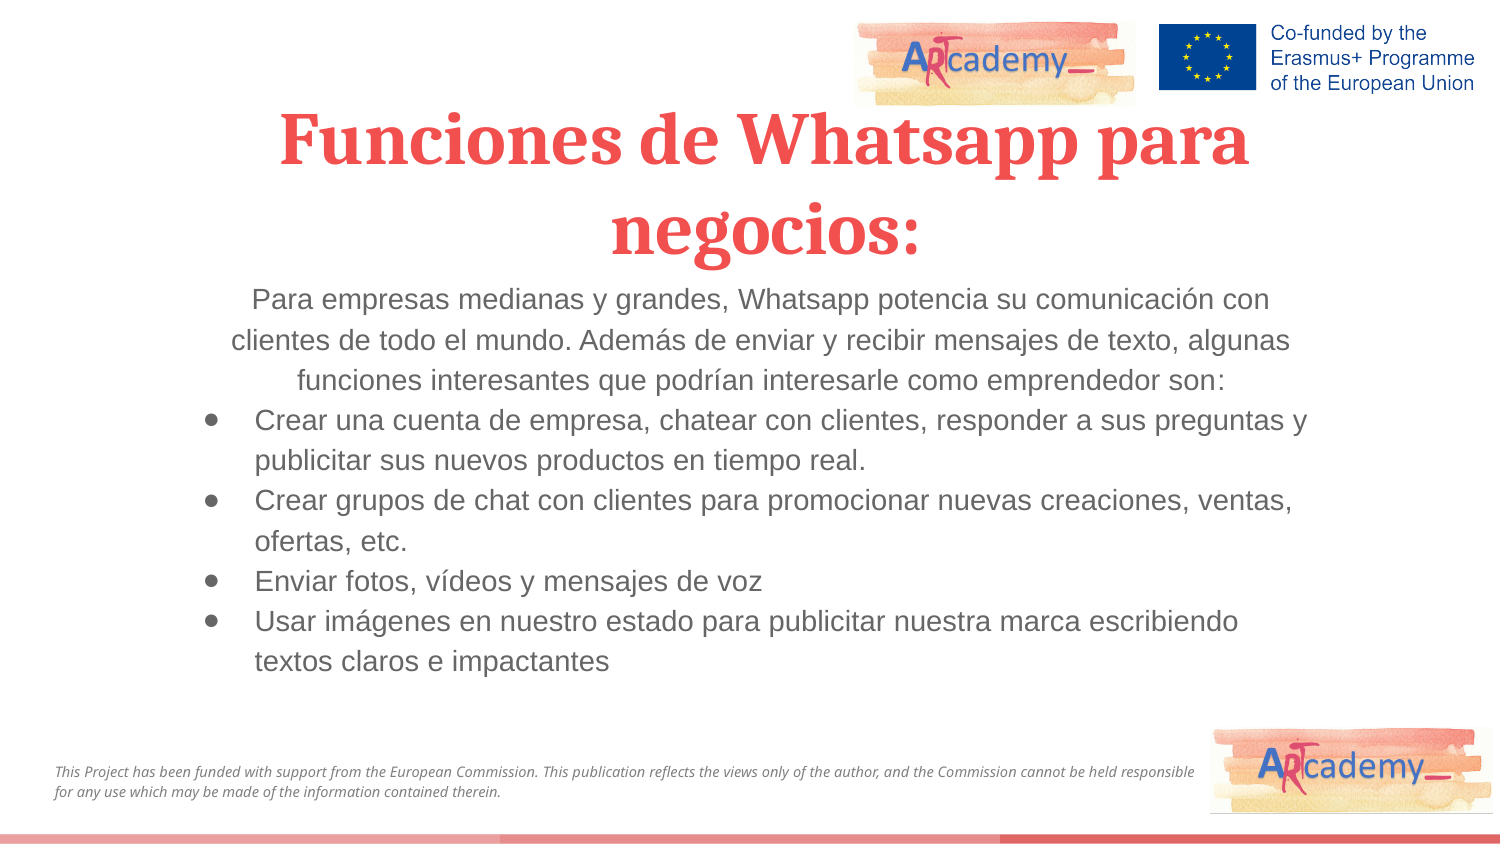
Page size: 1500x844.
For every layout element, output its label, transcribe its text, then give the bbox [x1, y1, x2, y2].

picture [1210, 709, 1493, 844]
picture [854, 2, 1137, 138]
title Funciones de Whatsapp para negocios: [180, 77, 1352, 285]
list Para empresas medianas y grandes, Whatsapp potencia su comunicación con clientes de todo el mundo. Además de enviar y recibir mensajes de texto, algunas funciones interesantes que podrían interesarle como emprendedor son: Crear una cuenta de empresa, chatear con clientes, responder a sus preguntas y publicitar sus nuevos productos en tiempo real. Crear grupos de chat con clientes para promocionar nuevas creaciones, ventas, ofertas, etc. Enviar fotos, vídeos y mensajes de voz Usar imágenes en nuestro estado para publicitar nuestra marca escribiendo textos claros e impactantes [164, 260, 1336, 666]
text_box This Project has been funded with support from the European Commission. This publication reflects the views only of the author, and the Commission cannot be held responsible for any use which may be made of the information contained therein. [39, 754, 1205, 799]
picture [1158, 24, 1474, 94]
